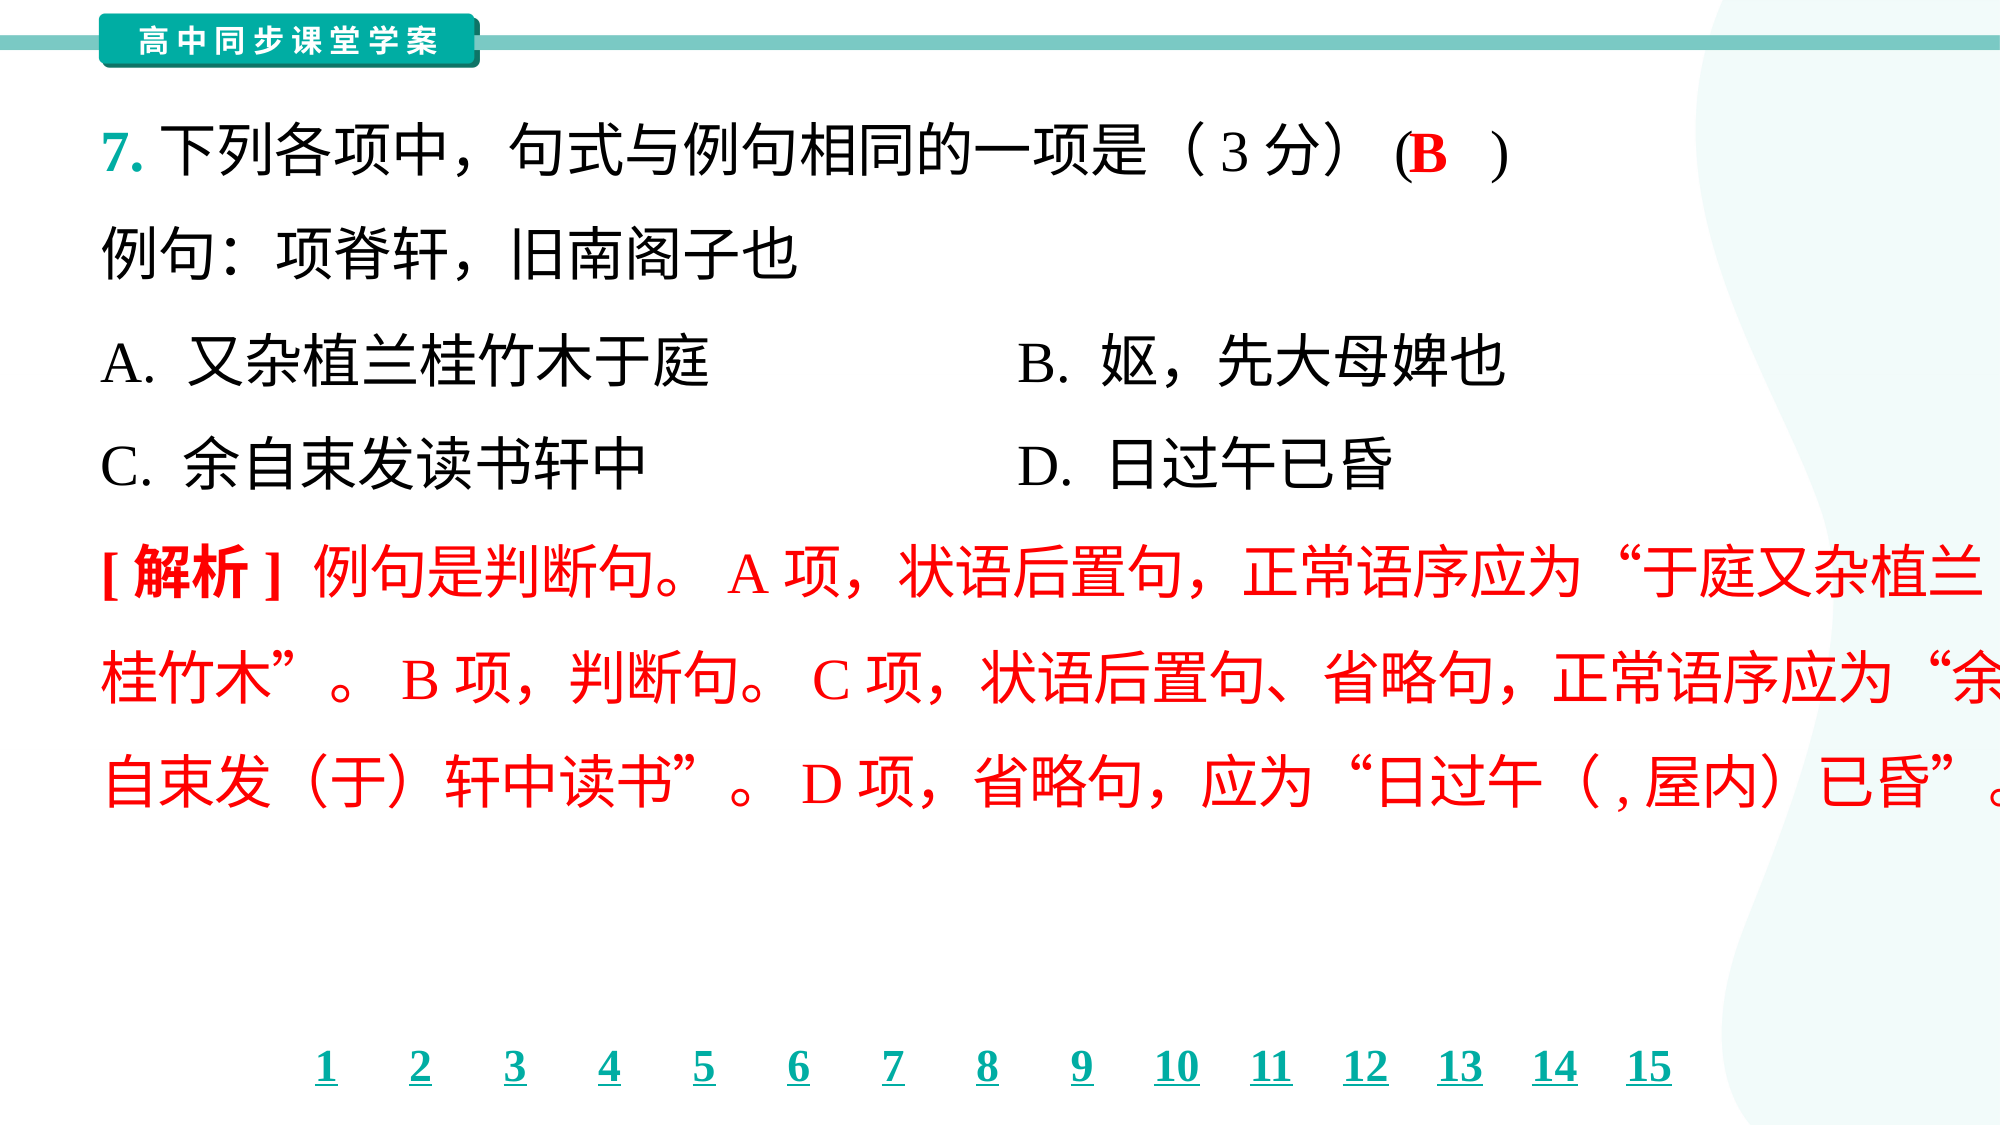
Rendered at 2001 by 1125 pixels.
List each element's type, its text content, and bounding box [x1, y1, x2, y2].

text_box [解析] 例句是判断句。A项，状语后置句，正常语序应为“于庭又杂植兰 桂竹木”。B项，判断句。C项，状语后置句、省略句，正常语序应为“余 自束发（于）轩中读书”。D项，省略句，应为“日过午（,屋内）已昏”。 [100, 498, 1899, 805]
text_box B [1387, 77, 1469, 173]
picture [0, 0, 2000, 1125]
text_box 7.下列各项中，句式与例句相同的一项是（3分）( ) 例句：项脊轩，旧南阁子也 [100, 76, 1899, 276]
text_box A. 又杂植兰桂竹木于庭 B. 妪，先大母婢也 C. 余自束发读书轩中 D. 日过午已昏 [100, 288, 1899, 486]
